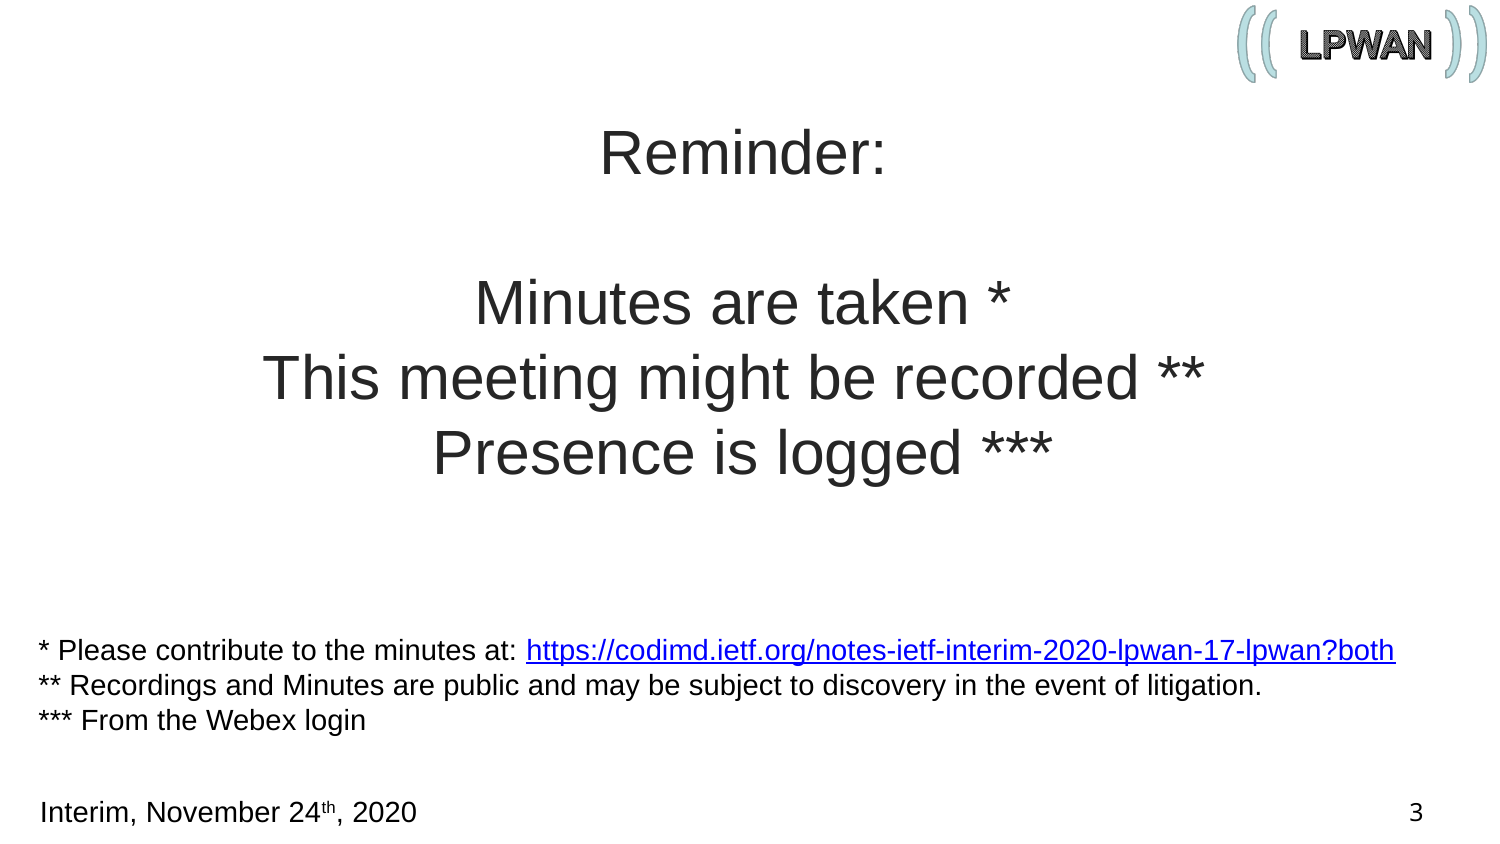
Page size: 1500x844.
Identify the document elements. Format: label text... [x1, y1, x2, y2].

slide_number 3 [1358, 791, 1439, 837]
text_box Reminder: Minutes are taken * This meeting might be recorded ** Presence is logged *** [223, 65, 1264, 535]
picture [1237, 5, 1487, 83]
text_box * Please contribute to the minutes at: https://codimd.ietf.org/notes-ietf-interim-2020-lpwan-17-lpwan?both ** Recordings and Minutes are public and may be subject to discovery in the event of litigation. *** From the Webex login [27, 625, 1477, 742]
